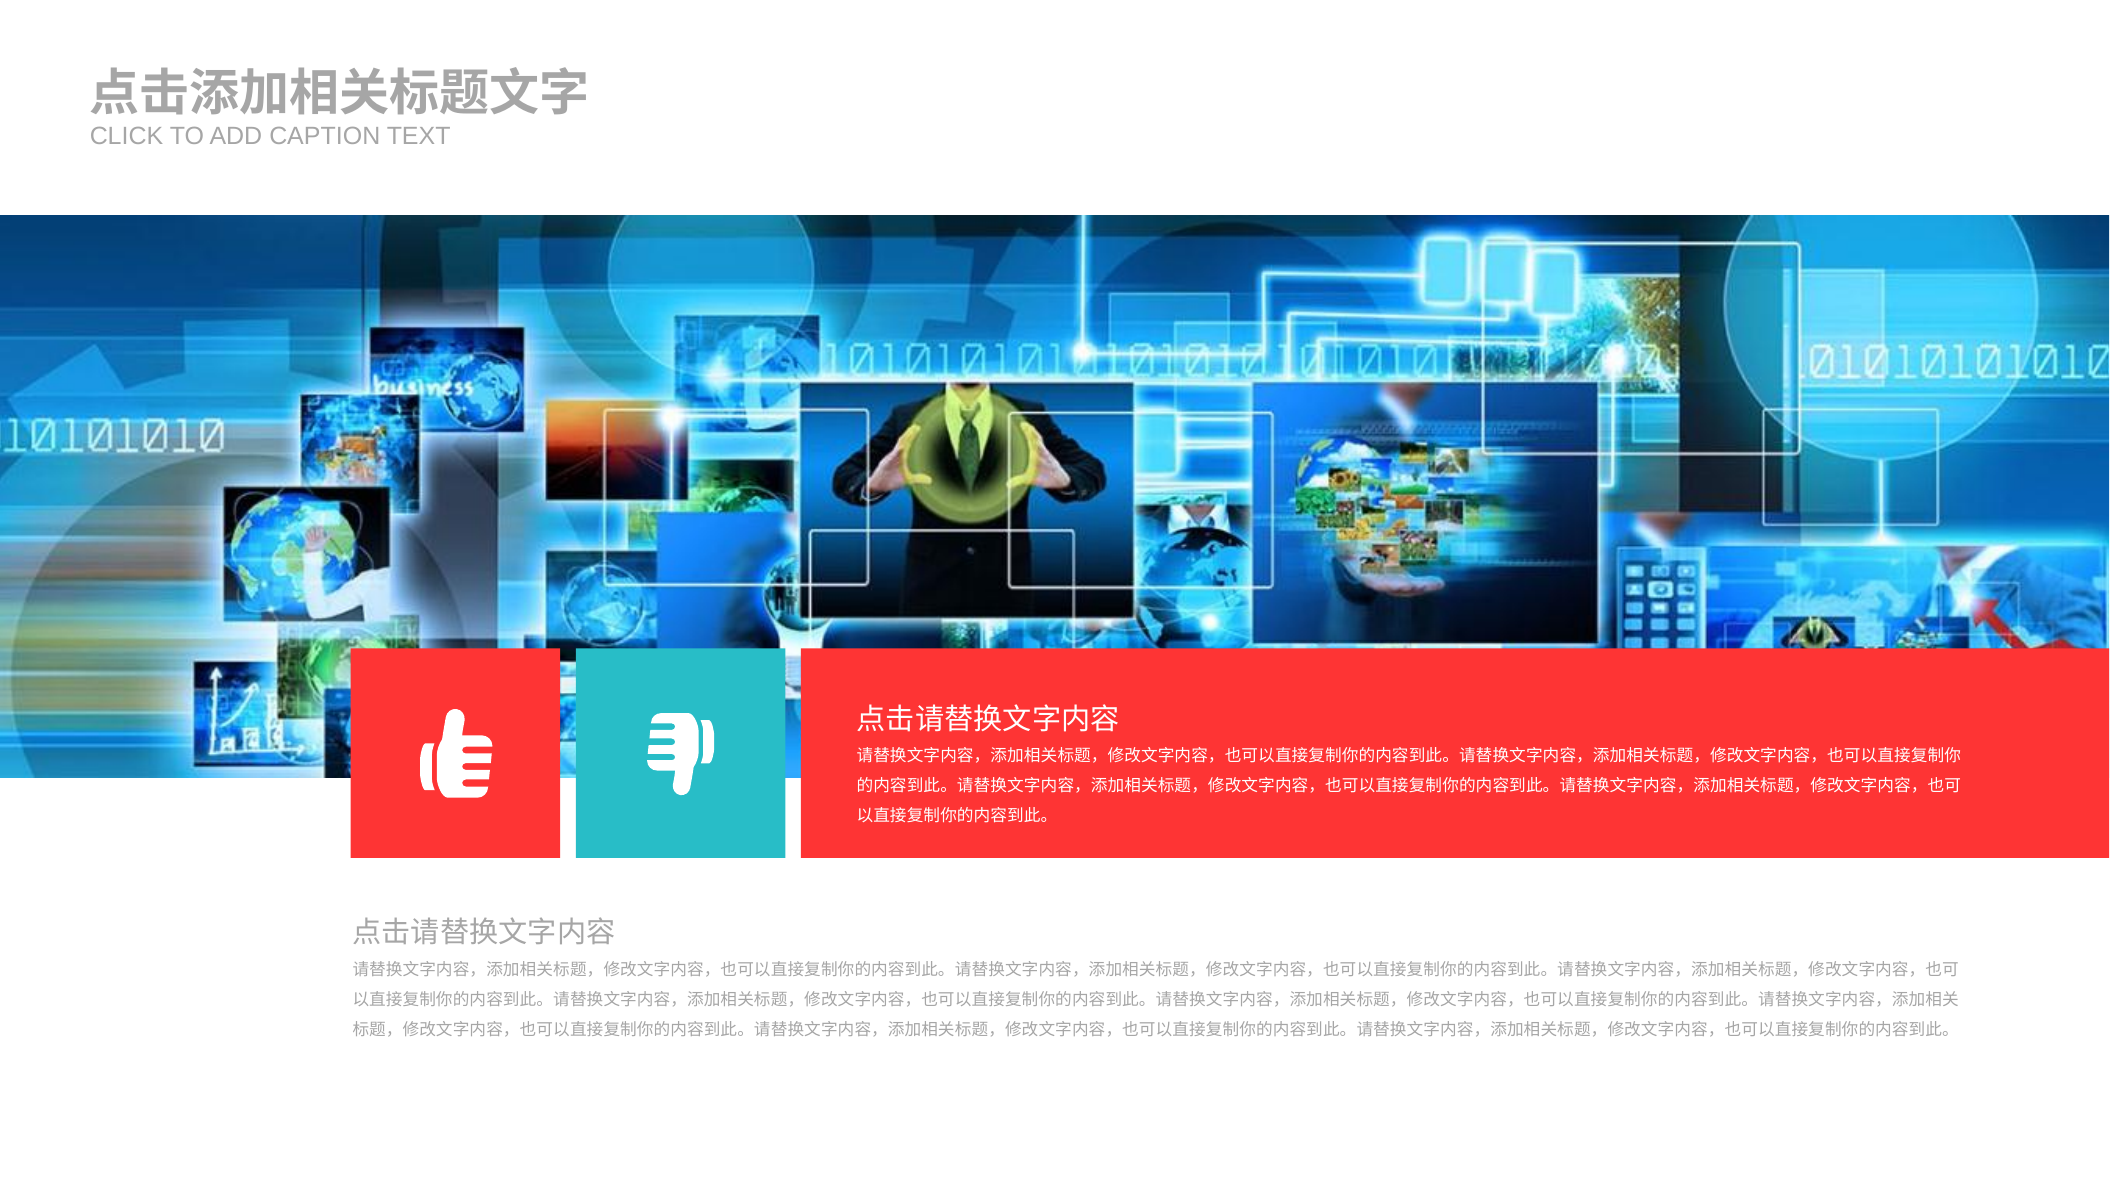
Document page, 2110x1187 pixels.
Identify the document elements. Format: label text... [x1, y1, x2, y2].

text_box [0, 215, 2110, 779]
text_box CLICK TO ADD CAPTION TEXT [89, 119, 524, 150]
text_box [350, 648, 2110, 858]
text_box 点击添加相关标题文字 [89, 60, 618, 121]
text_box 点击请替换文字内容 请替换文字内容，添加相关标题，修改文字内容，也可以直接复制你的内容到此。请替换文字内容，添加相关标题，修改文字内容，也可以直接复制你的内容到此。请替换文字内容，添加相关标题，修改文字内容，也可以直接复制你的内容到此。请替换文字内容，添加相关标题，修改文字内容，也可以直接复制你的内容到此。请替换文字内容，添加相关标题，修改文字内容，也可以直接复制你的内容到此。请替换文字内容，添加相关标题，修改文字内容，也可以直接复制你的内容到此。请替换文字内容，添加相关标题，修改文字内容，也可以直接复制你的内容到此。请替换文字内容，添加相关标题，修改文字内容，也可以直接复制你的内容到此。 [352, 895, 1976, 1039]
